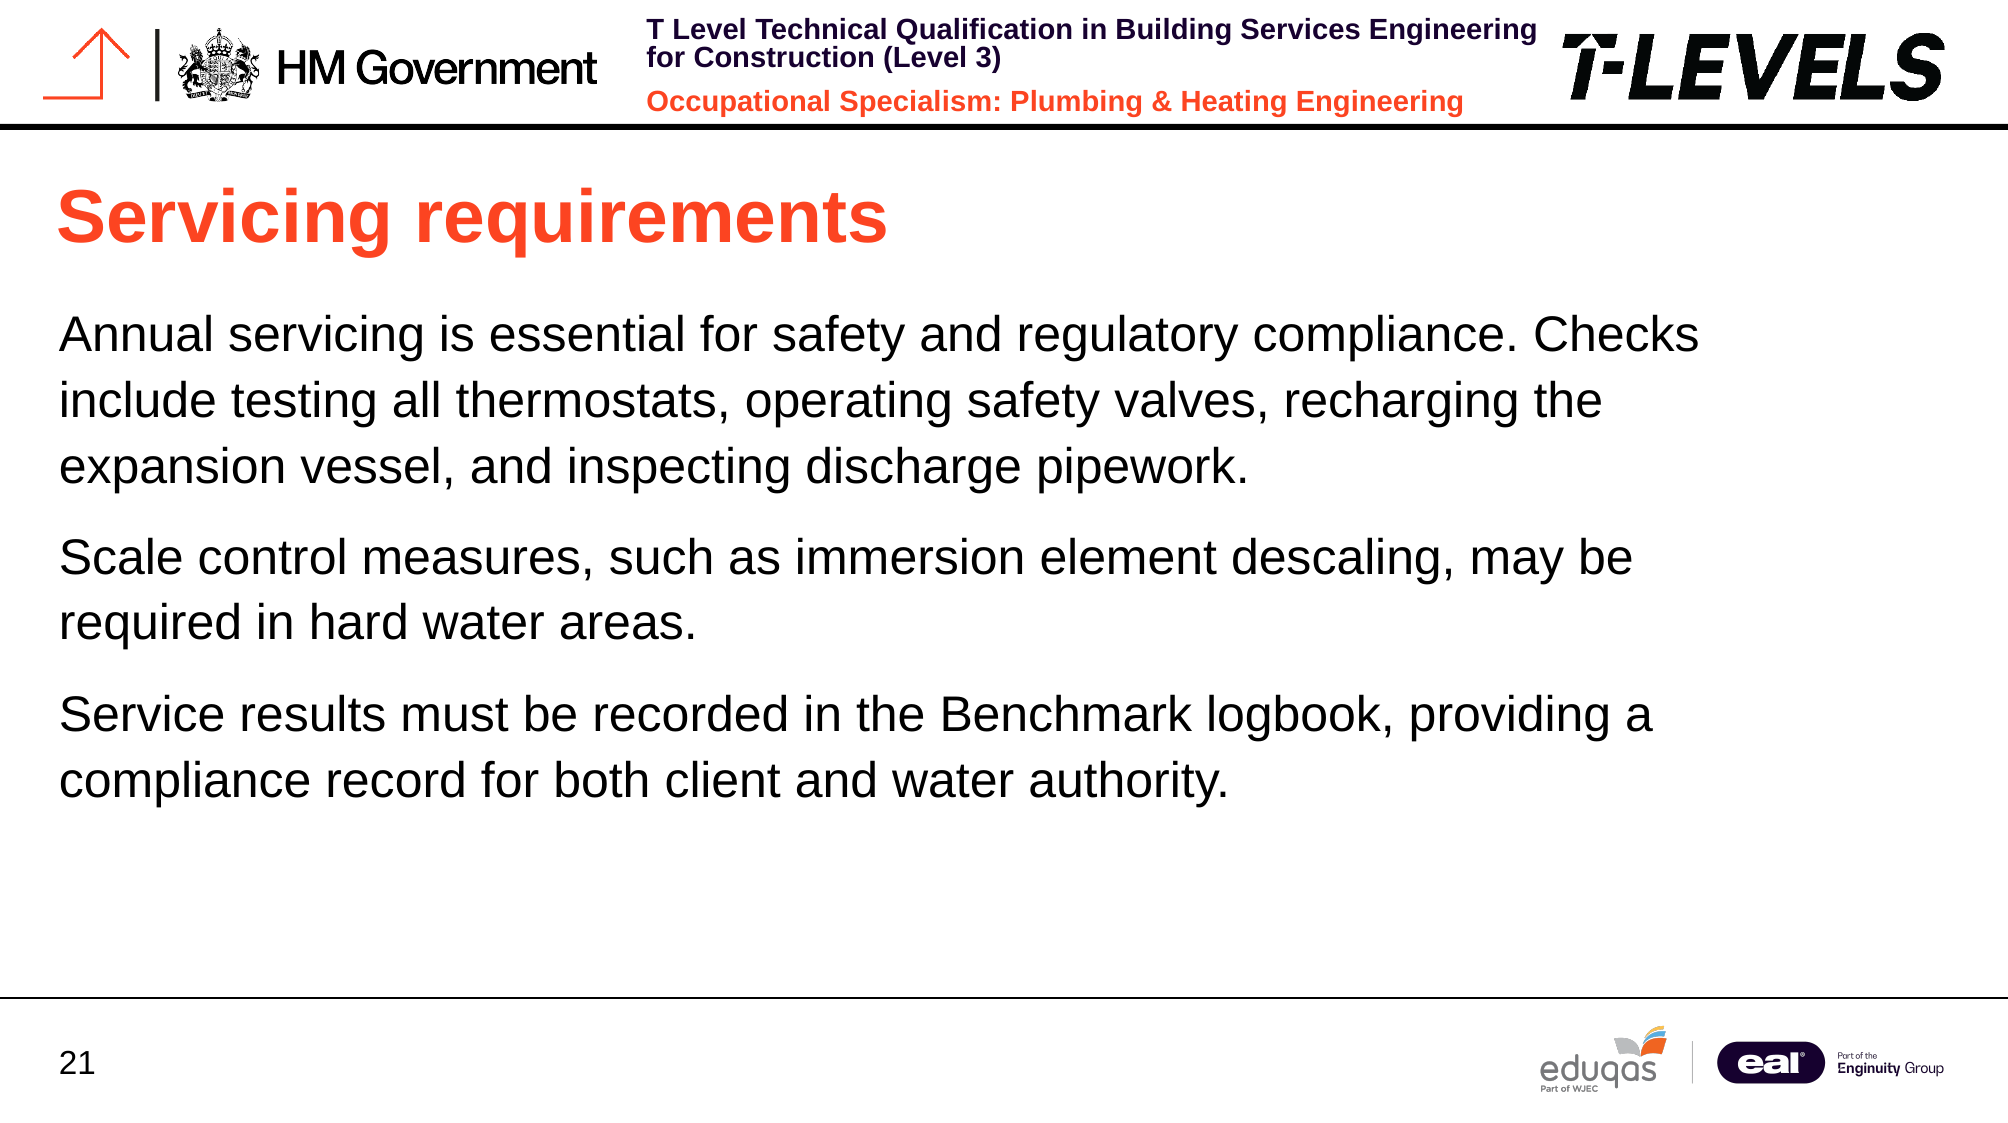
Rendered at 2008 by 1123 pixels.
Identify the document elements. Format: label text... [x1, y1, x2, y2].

list Annual servicing is essential for safety and regulatory compliance. Checks include testing all thermostats, operating safety valves, recharging the expansion vessel, and inspecting discharge pipework. Scale control measures, such as immersion element descaling, may be required in hard water areas. Service results must be recorded in the Benchmark logbook, providing a compliance record for both client and water authority. [59, 295, 1713, 975]
picture [1543, 25, 1964, 108]
title Servicing requirements [41, 111, 1949, 314]
picture [38, 27, 136, 100]
picture [155, 28, 597, 102]
picture [1535, 1021, 1949, 1097]
